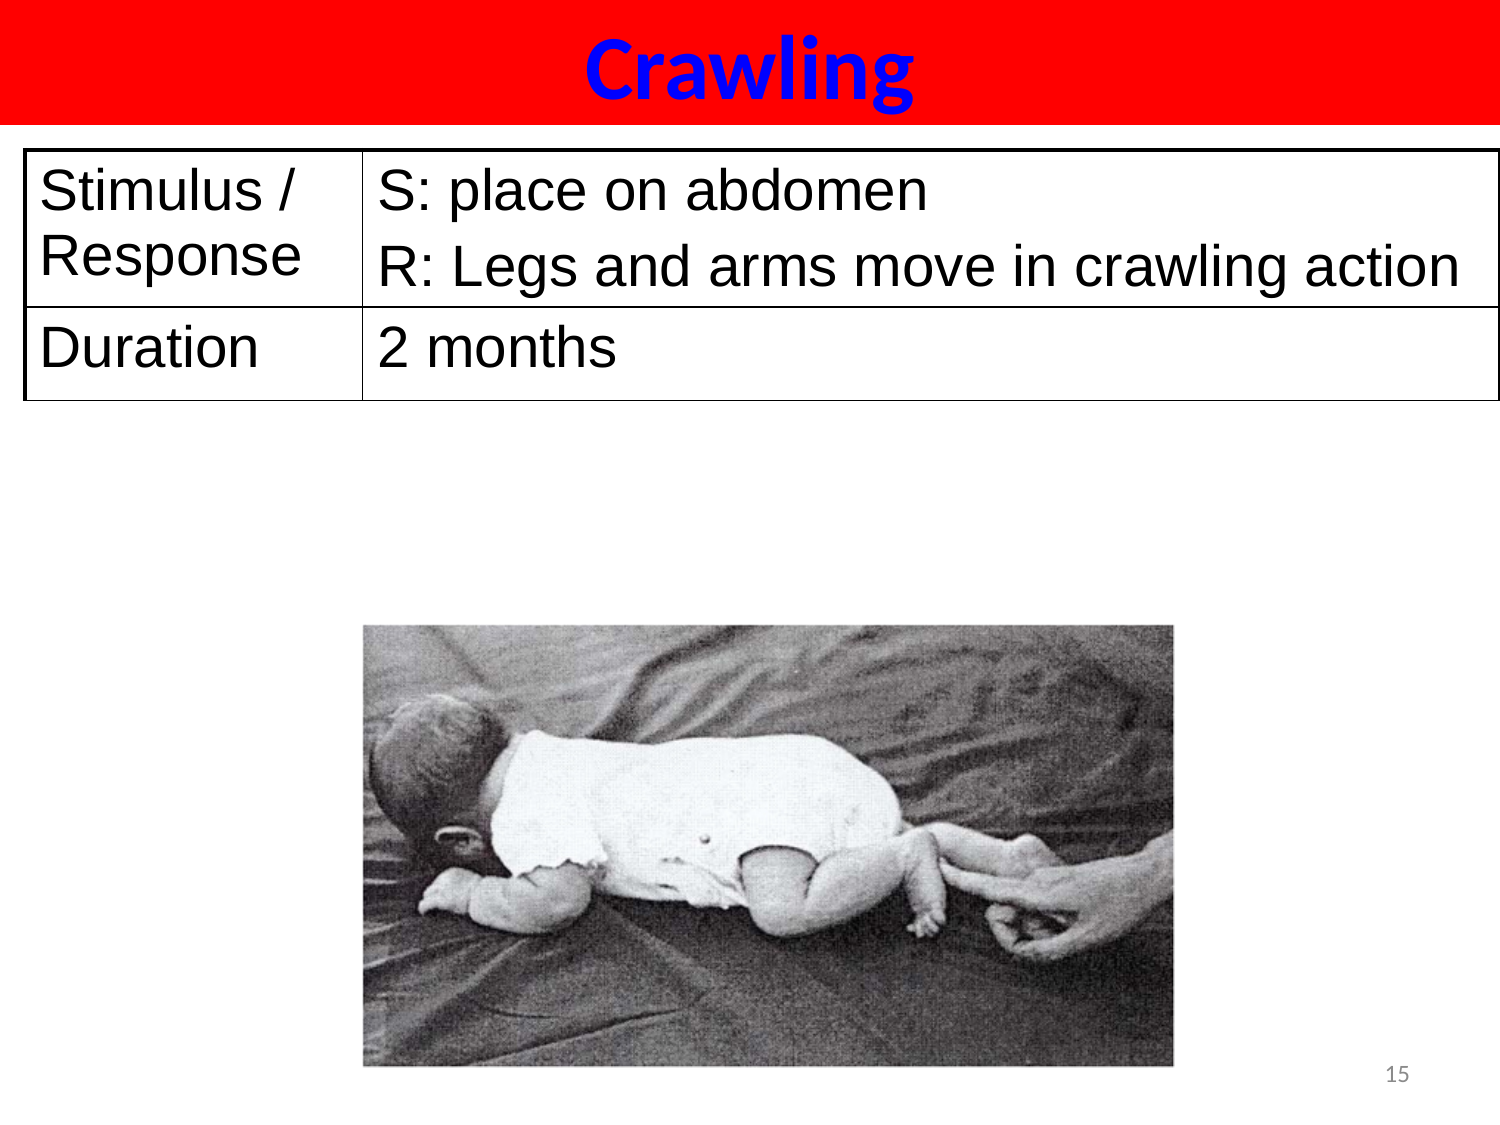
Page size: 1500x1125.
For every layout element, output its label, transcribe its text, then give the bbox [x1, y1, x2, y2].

table_cell 2 months [363, 308, 1498, 400]
table_header Stimulus / Response [27, 152, 362, 306]
title Crawling [0, 0, 1500, 125]
table_header S: place on abdomen R: Legs and arms move in crawling action [363, 152, 1498, 306]
slide_number 15 [1074, 1042, 1425, 1103]
picture [362, 624, 1176, 1068]
table_cell Duration [27, 308, 362, 400]
